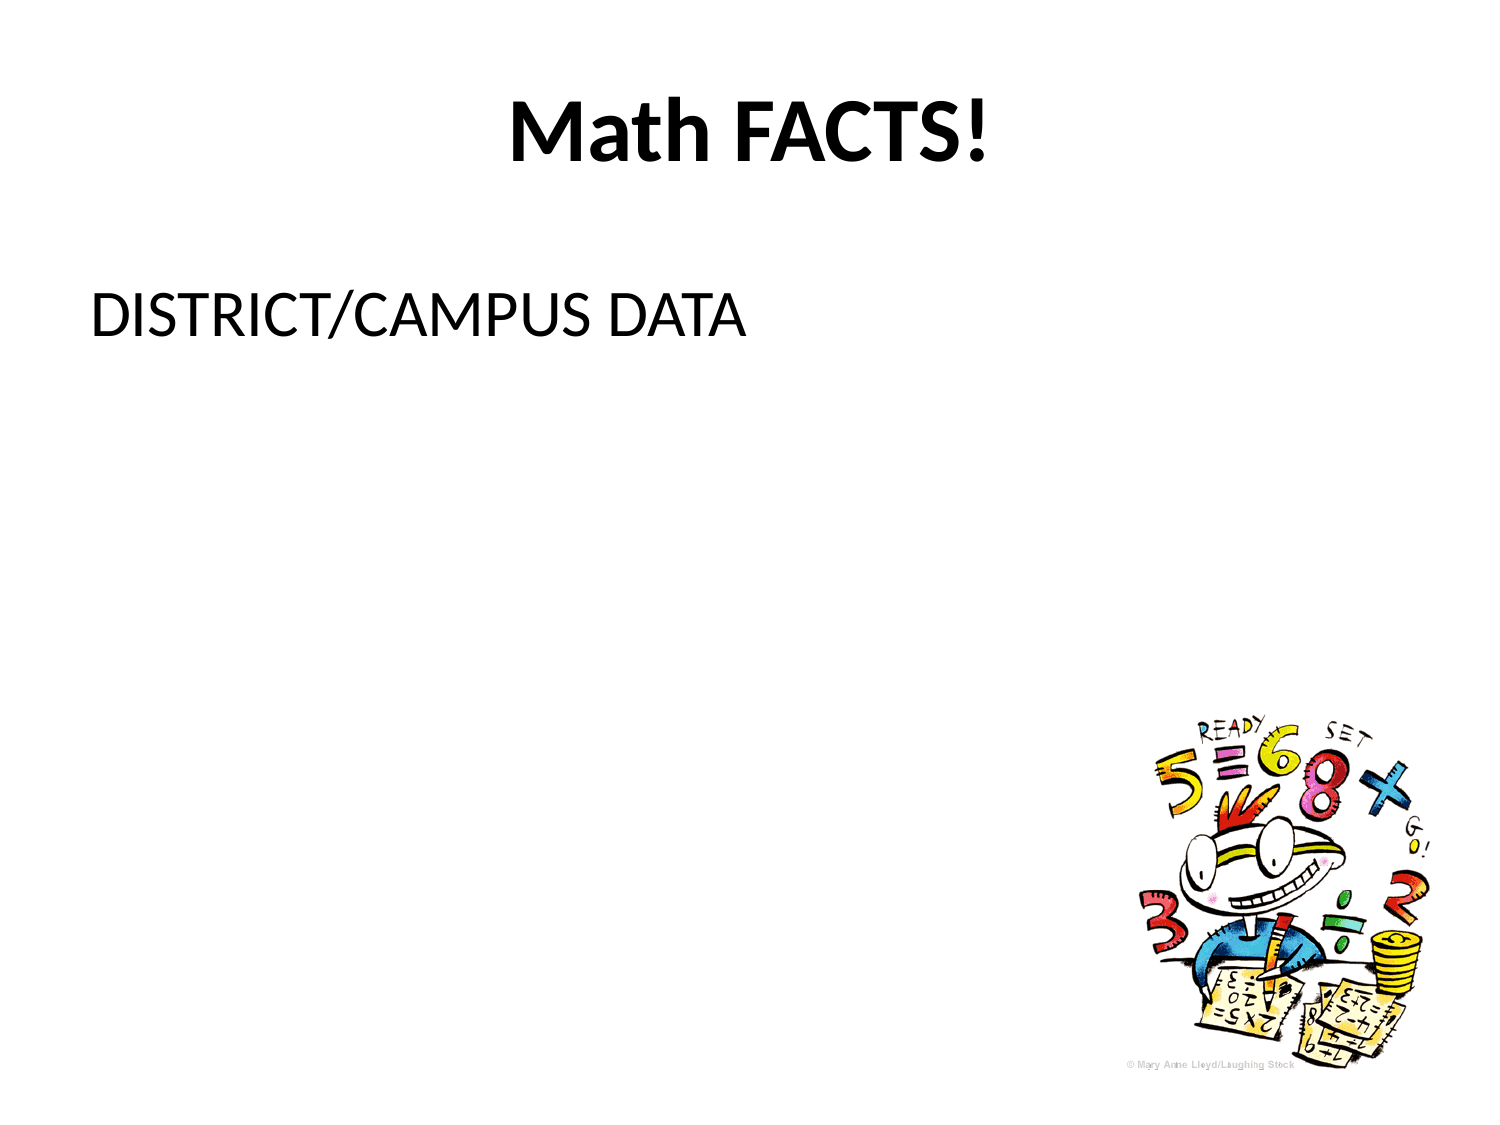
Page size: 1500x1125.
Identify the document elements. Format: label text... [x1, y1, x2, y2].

title Math FACTS! [0, 31, 1500, 219]
list DISTRICT/CAMPUS DATA [75, 262, 1425, 1005]
picture [1124, 712, 1435, 1071]
